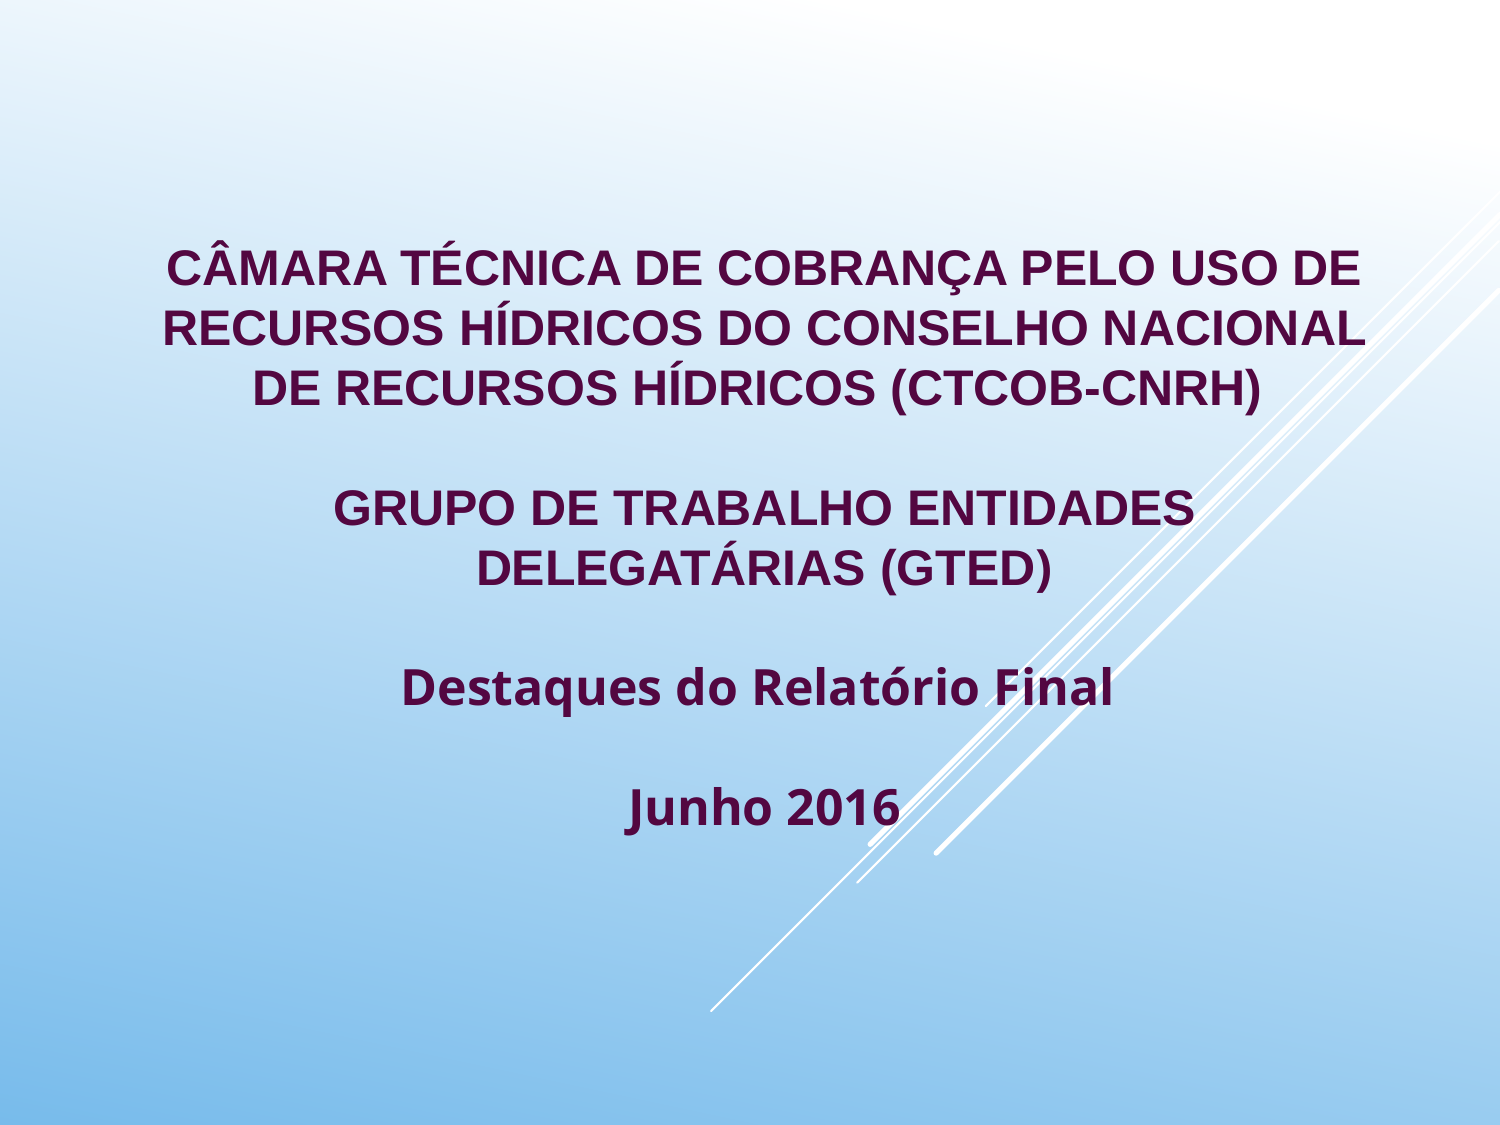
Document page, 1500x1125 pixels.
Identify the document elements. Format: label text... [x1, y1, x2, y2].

text_box CÂMARA TÉCNICA DE COBRANÇA PELO USO DE RECURSOS HÍDRICOS DO CONSELHO NACIONAL DE RECURSOS HÍDRICOS (CTCOB-CNRH) GRUPO DE TRABALHO ENTIDADES DELEGATÁRIAS (GTED) Destaques do Relatório Final Junho 2016 [136, 227, 1393, 843]
